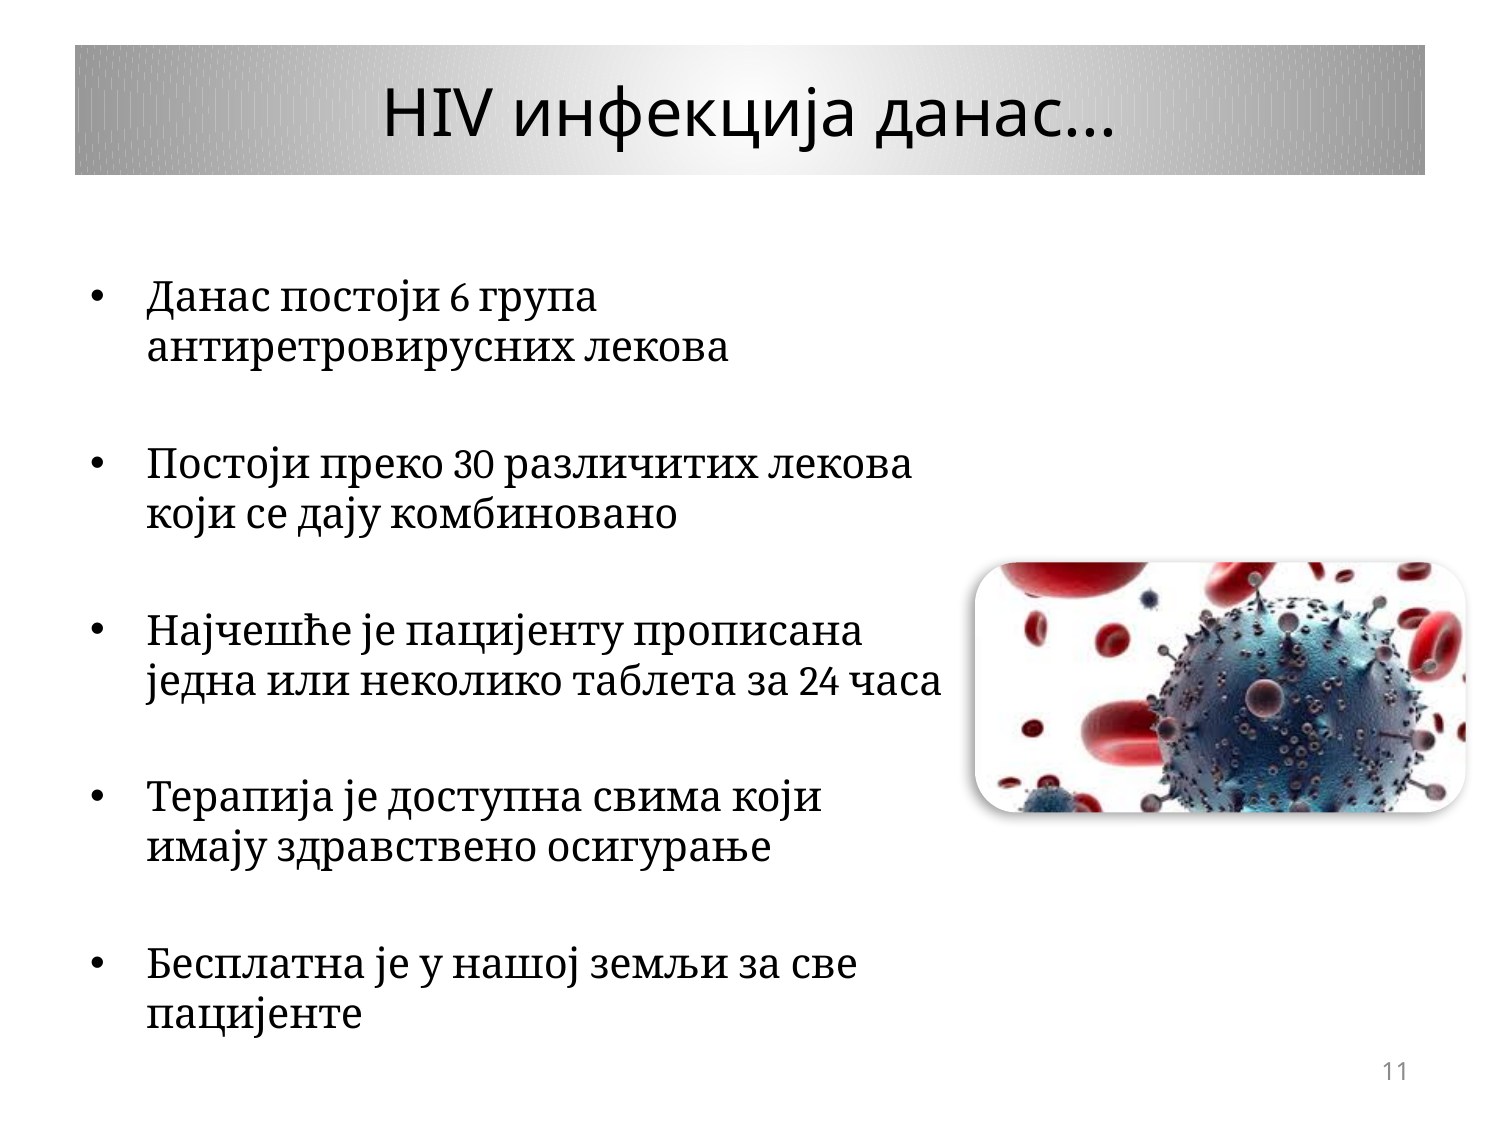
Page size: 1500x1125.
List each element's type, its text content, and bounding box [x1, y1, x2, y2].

title HIV инфекција данас... [74, 44, 1426, 176]
slide_number 11 [1074, 1042, 1425, 1103]
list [974, 562, 1466, 813]
list Данас постоји 6 група антиретровирусних лекова Постоји преко 30 различитих лекова који се дају комбиновано Најчешће је пацијенту прописана једна или неколико таблета за 24 часа Терапија је доступна свима који имају здравствено осигурање Бесплатна је у нашој земљи за све пацијенте [74, 262, 963, 1125]
